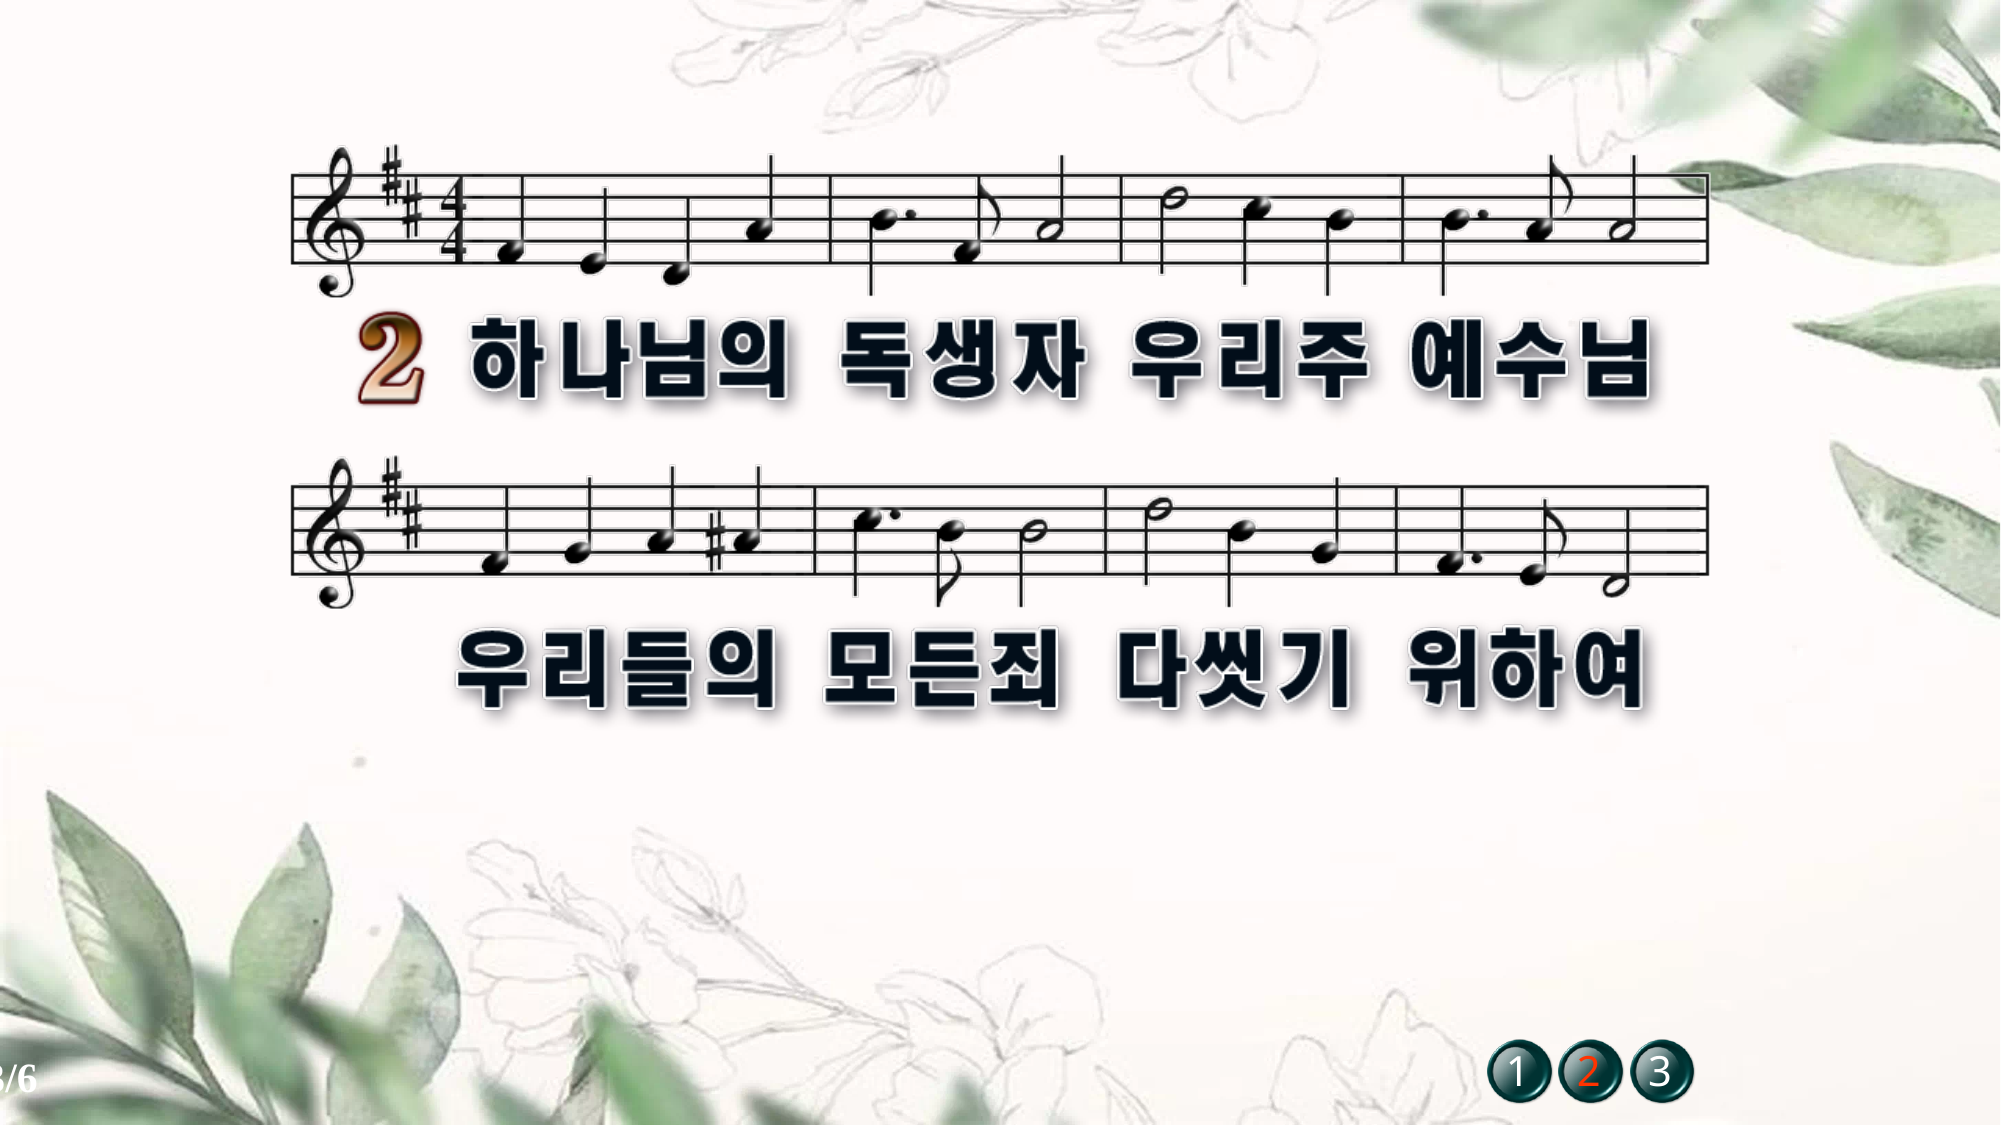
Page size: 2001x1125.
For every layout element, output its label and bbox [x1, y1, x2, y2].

text_box [1484, 1035, 1555, 1106]
text_box [1555, 1035, 1626, 1106]
picture [0, 0, 2001, 1125]
text_box [1627, 1035, 1697, 1106]
